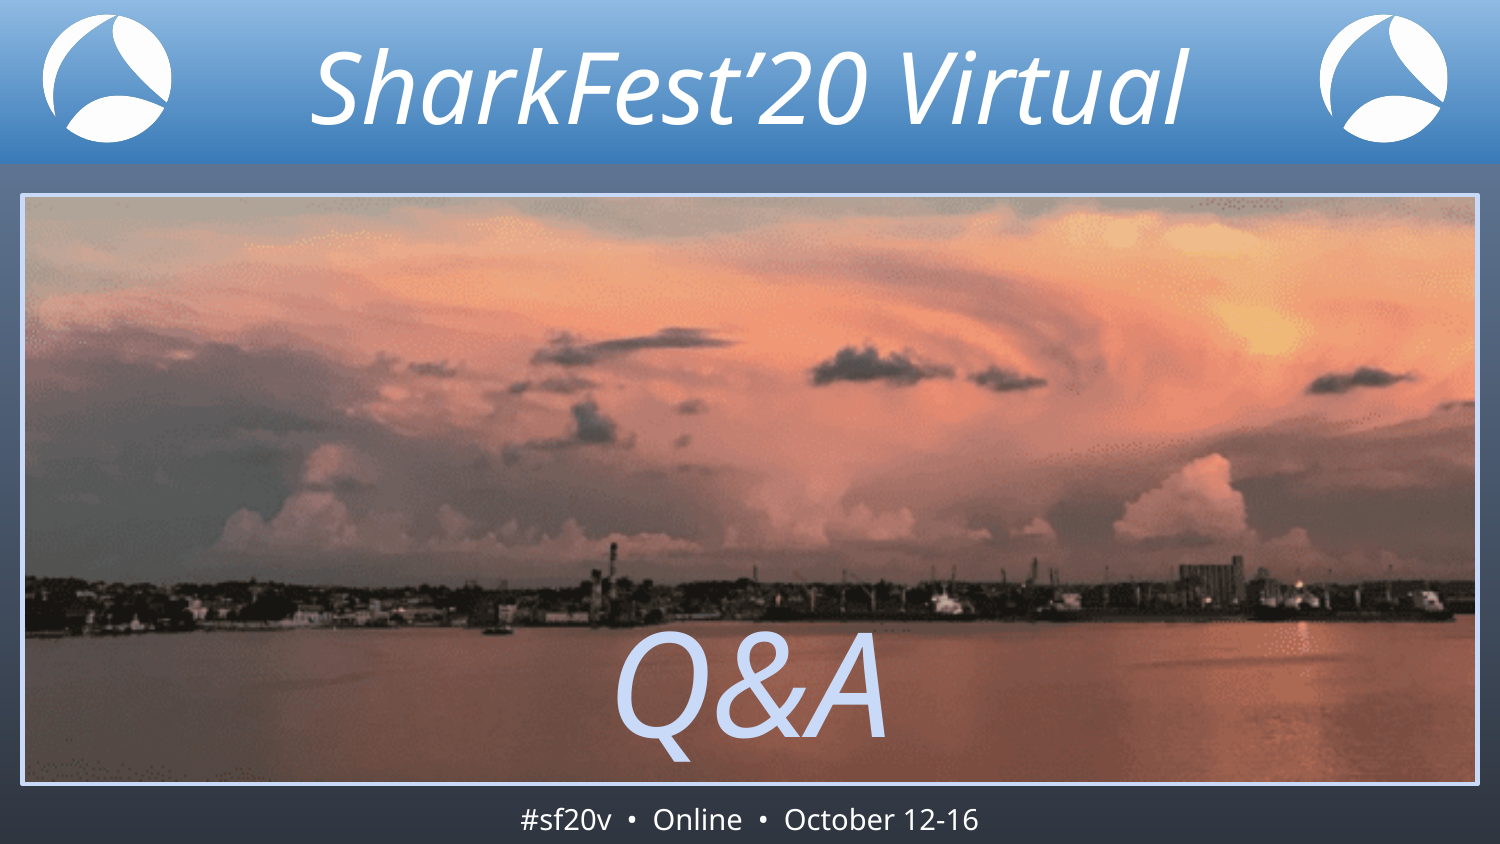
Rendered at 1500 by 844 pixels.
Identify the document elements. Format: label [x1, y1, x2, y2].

picture [24, 196, 1476, 782]
picture [42, 14, 172, 143]
picture [1319, 14, 1448, 143]
